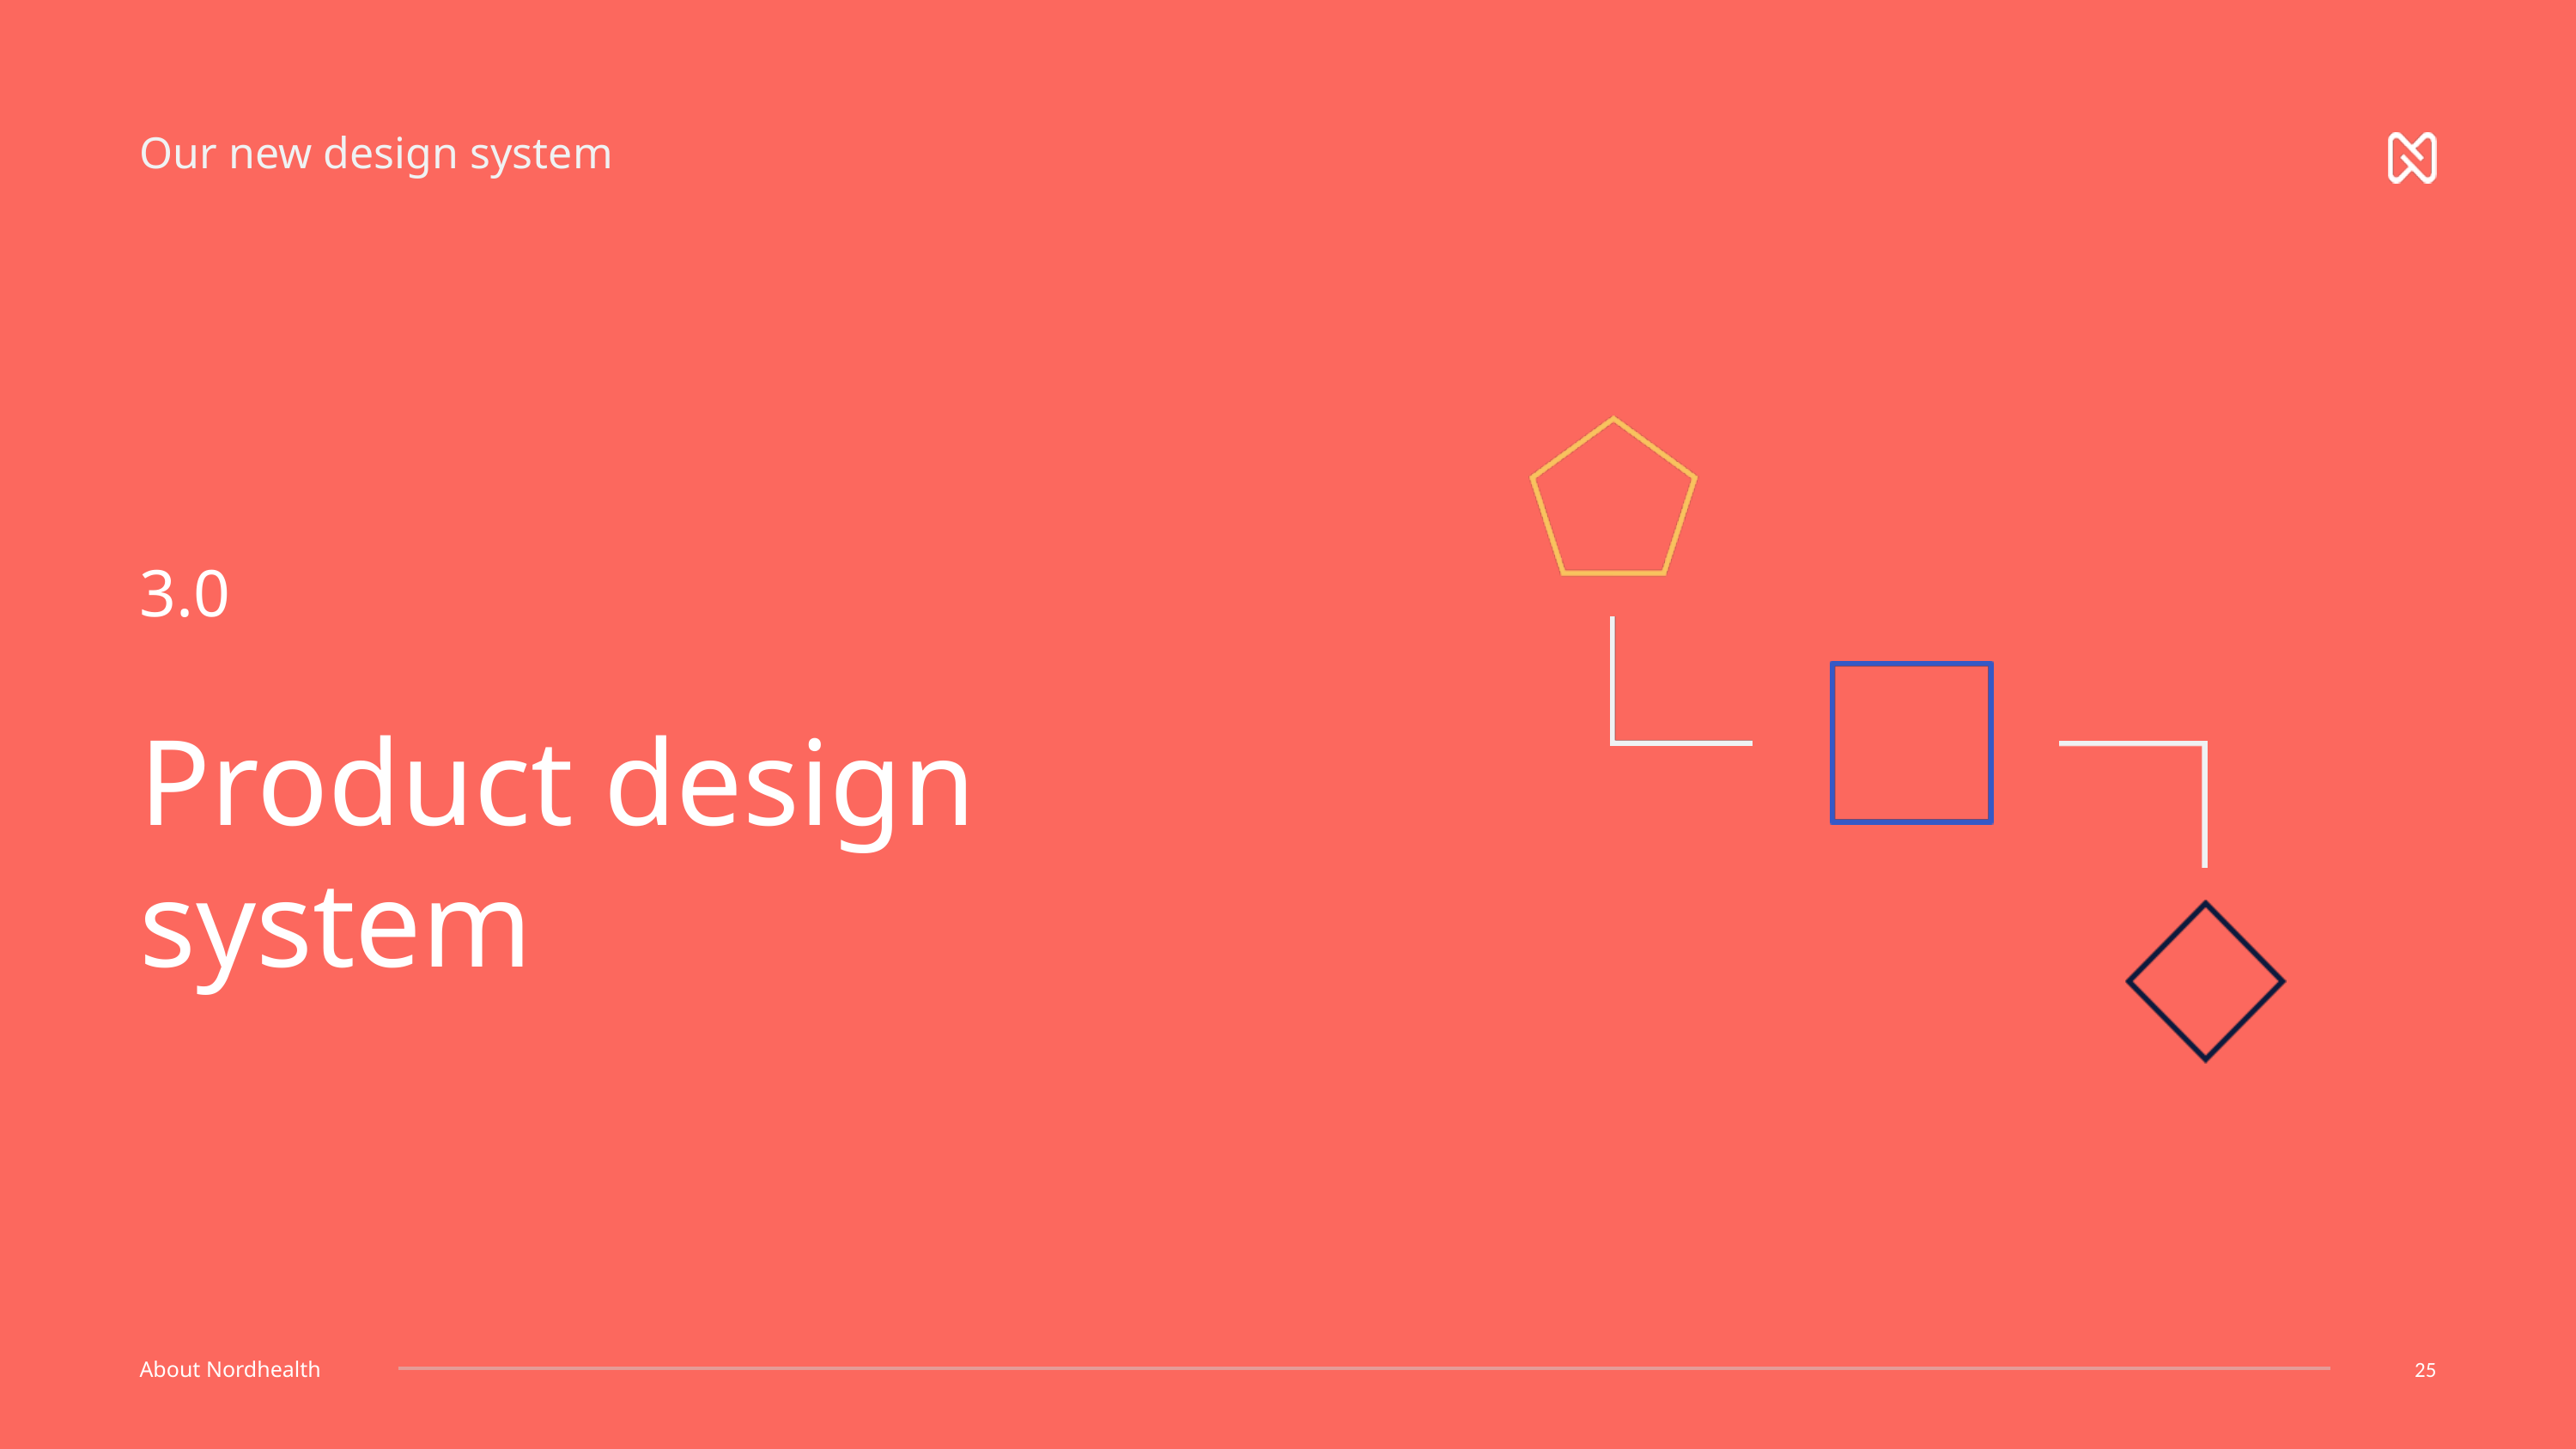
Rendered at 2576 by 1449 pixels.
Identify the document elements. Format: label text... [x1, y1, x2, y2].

picture [1830, 661, 1994, 825]
text_box Our new design system [139, 118, 1008, 178]
picture [398, 1367, 2330, 1370]
text_box 25 [2150, 1343, 2437, 1382]
picture [2124, 900, 2287, 1064]
text_box About Nordhealth [139, 1343, 433, 1382]
picture [2388, 132, 2437, 184]
picture [2059, 741, 2208, 868]
picture [1525, 415, 1703, 593]
picture [1609, 616, 1753, 746]
text_box 3.0 Product design system [139, 552, 1299, 991]
